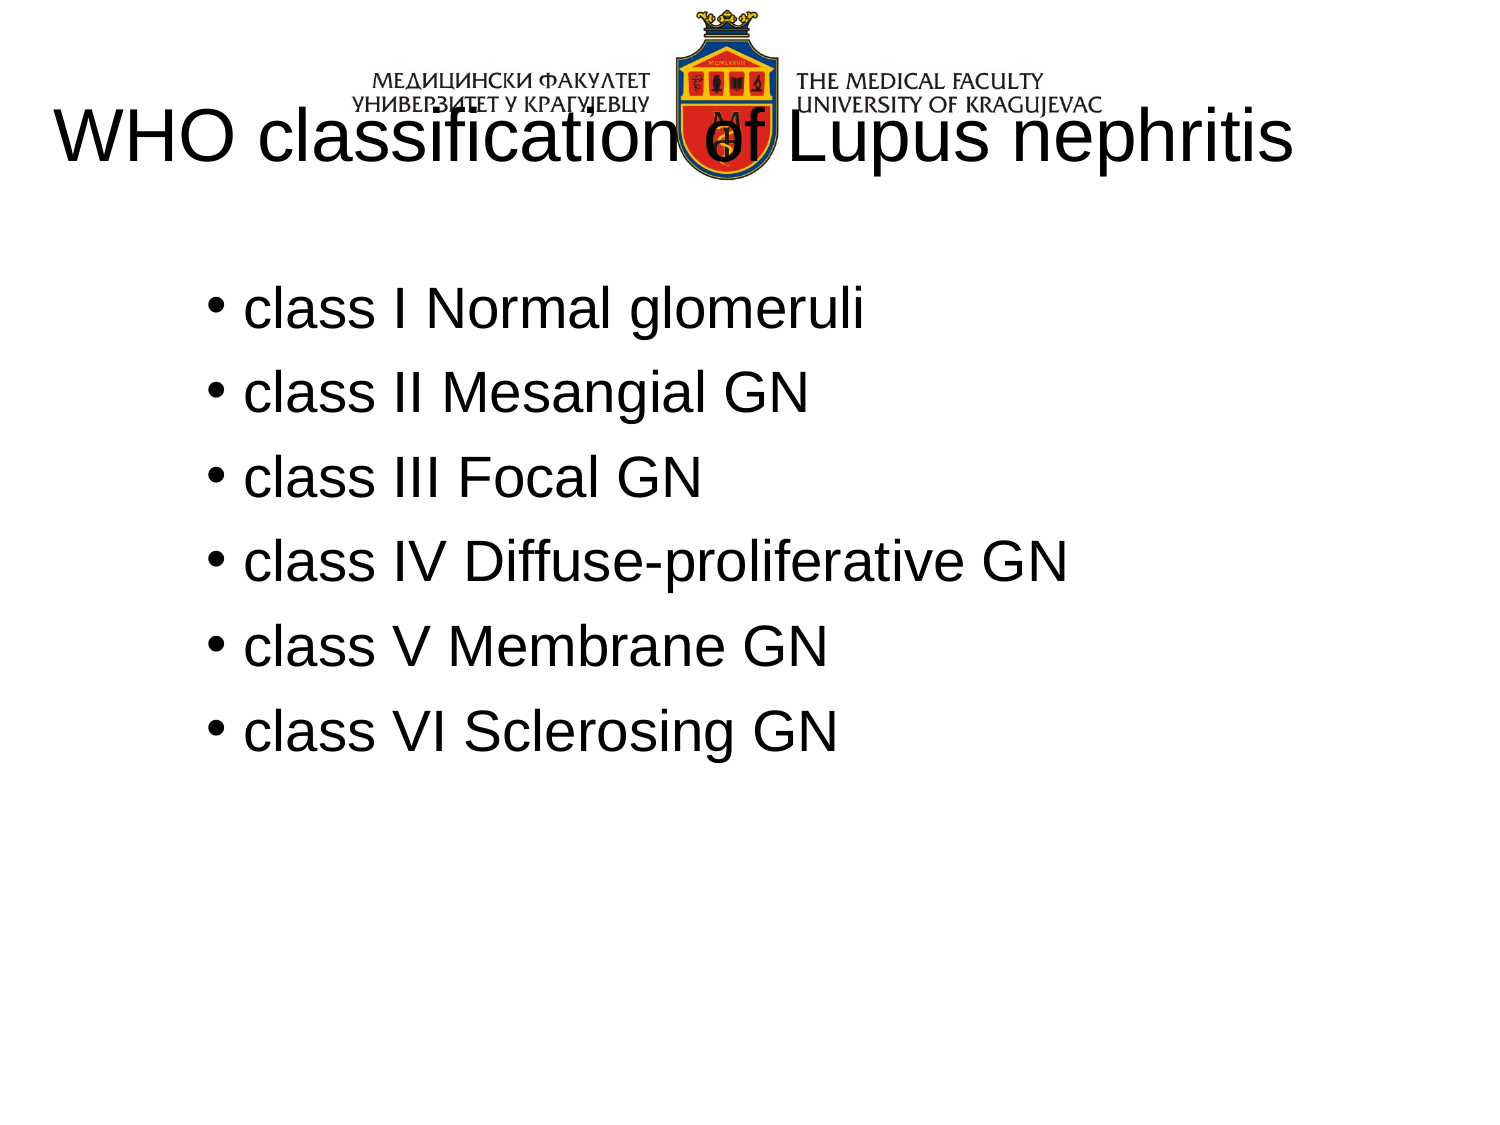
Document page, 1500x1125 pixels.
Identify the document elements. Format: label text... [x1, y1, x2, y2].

text_box WHO classification of Lupus nephritis [0, 37, 1350, 225]
picture [328, 0, 1125, 37]
text_box class I Normal glomeruli class II Mesangial GN class III Focal GN class IV Diffuse-proliferative GN class V Membrane GN class VI Sclerosing GN [41, 262, 1500, 1006]
